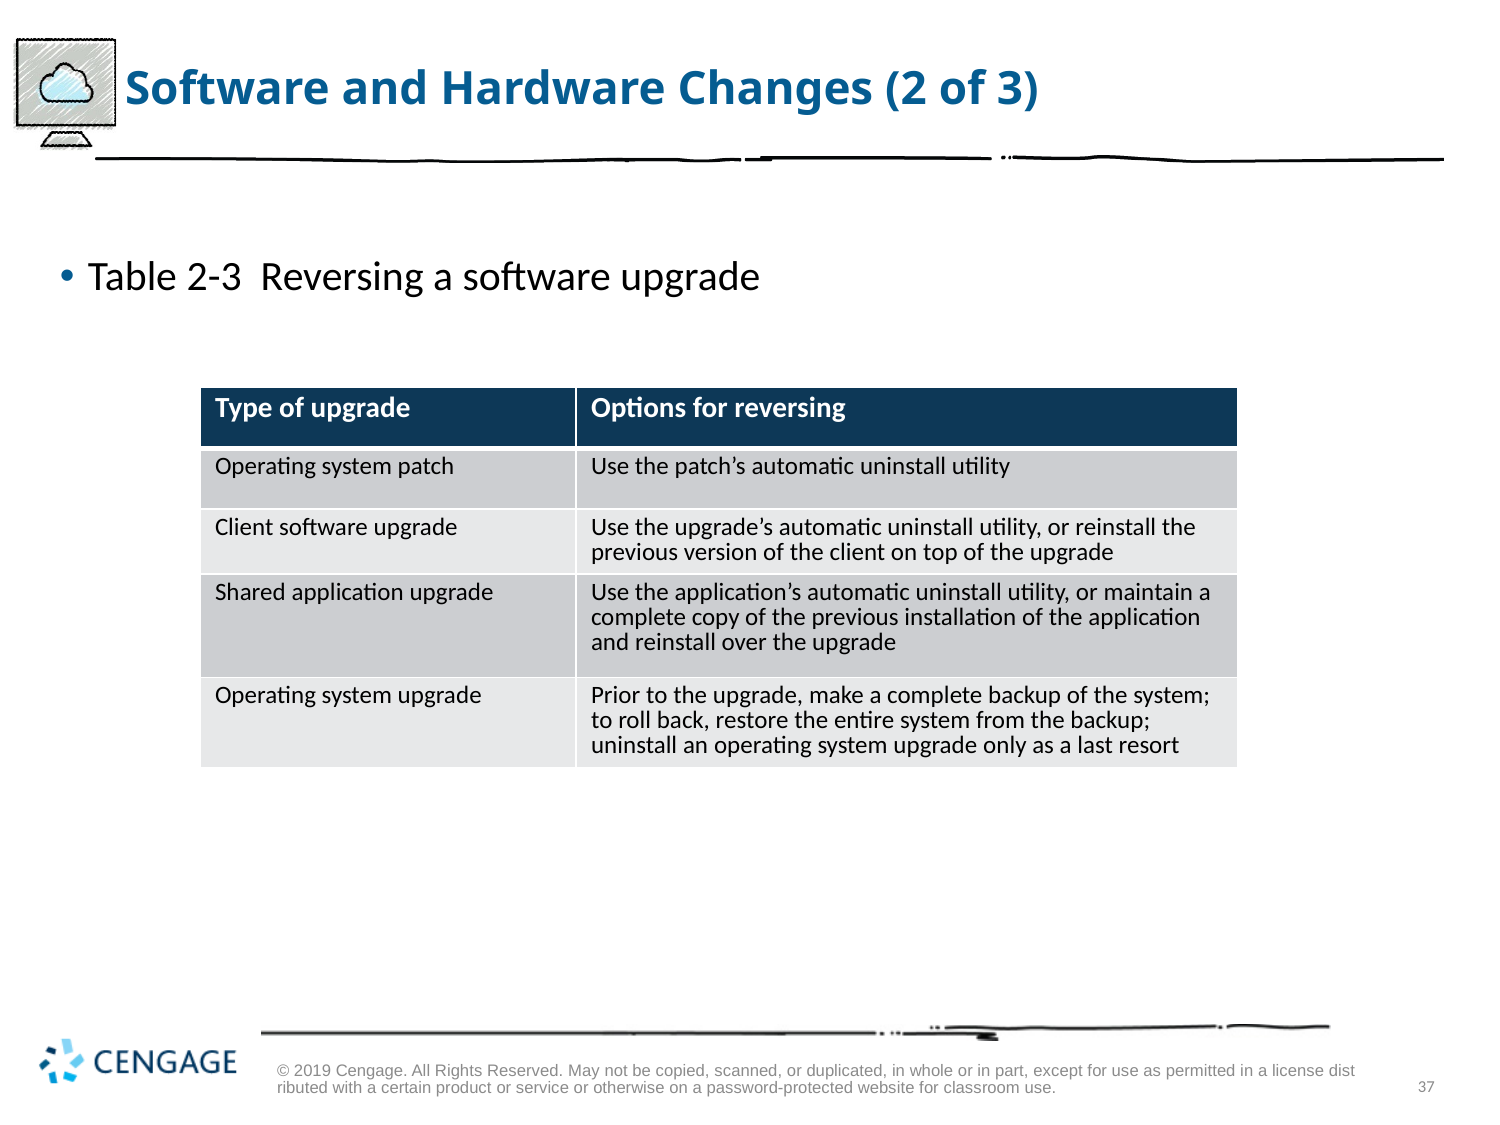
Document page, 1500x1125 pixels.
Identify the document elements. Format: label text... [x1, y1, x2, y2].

picture [261, 1024, 1331, 1041]
picture [13, 36, 117, 151]
table_cell Operating system upgrade [201, 678, 575, 767]
table_cell Shared application upgrade [201, 575, 575, 677]
table_cell Operating system patch [201, 451, 575, 508]
table_cell Prior to the upgrade, make a complete backup of the system; to roll back, restore the entire system from the backup; uninstall an operating system upgrade only as a last resort [577, 678, 1237, 767]
title Software and Hardware Changes (2 of 3) [125, 66, 1442, 116]
table_cell Use the application’s automatic uninstall utility, or maintain a complete copy of the previous installation of the application and reinstall over the upgrade [577, 575, 1237, 677]
footer © 2019 Cengage. All Rights Reserved. May not be copied, scanned, or duplicated, in whole or in part, except for use as permitted in a license distributed with a certain product or service or otherwise on a password-protected website for classroom use. [262, 1050, 1375, 1091]
table_cell Client software upgrade [201, 510, 575, 573]
table_cell Use the upgrade’s automatic uninstall utility, or reinstall the previous version of the client on top of the upgrade [577, 510, 1237, 573]
picture [19, 1025, 249, 1096]
table_cell Use the patch’s automatic uninstall utility [577, 451, 1237, 508]
table_header Type of upgrade [201, 388, 575, 446]
list Table 2-3 Reversing a software upgrade [59, 252, 1441, 301]
picture [95, 155, 1444, 163]
table_header Options for reversing [577, 388, 1237, 446]
